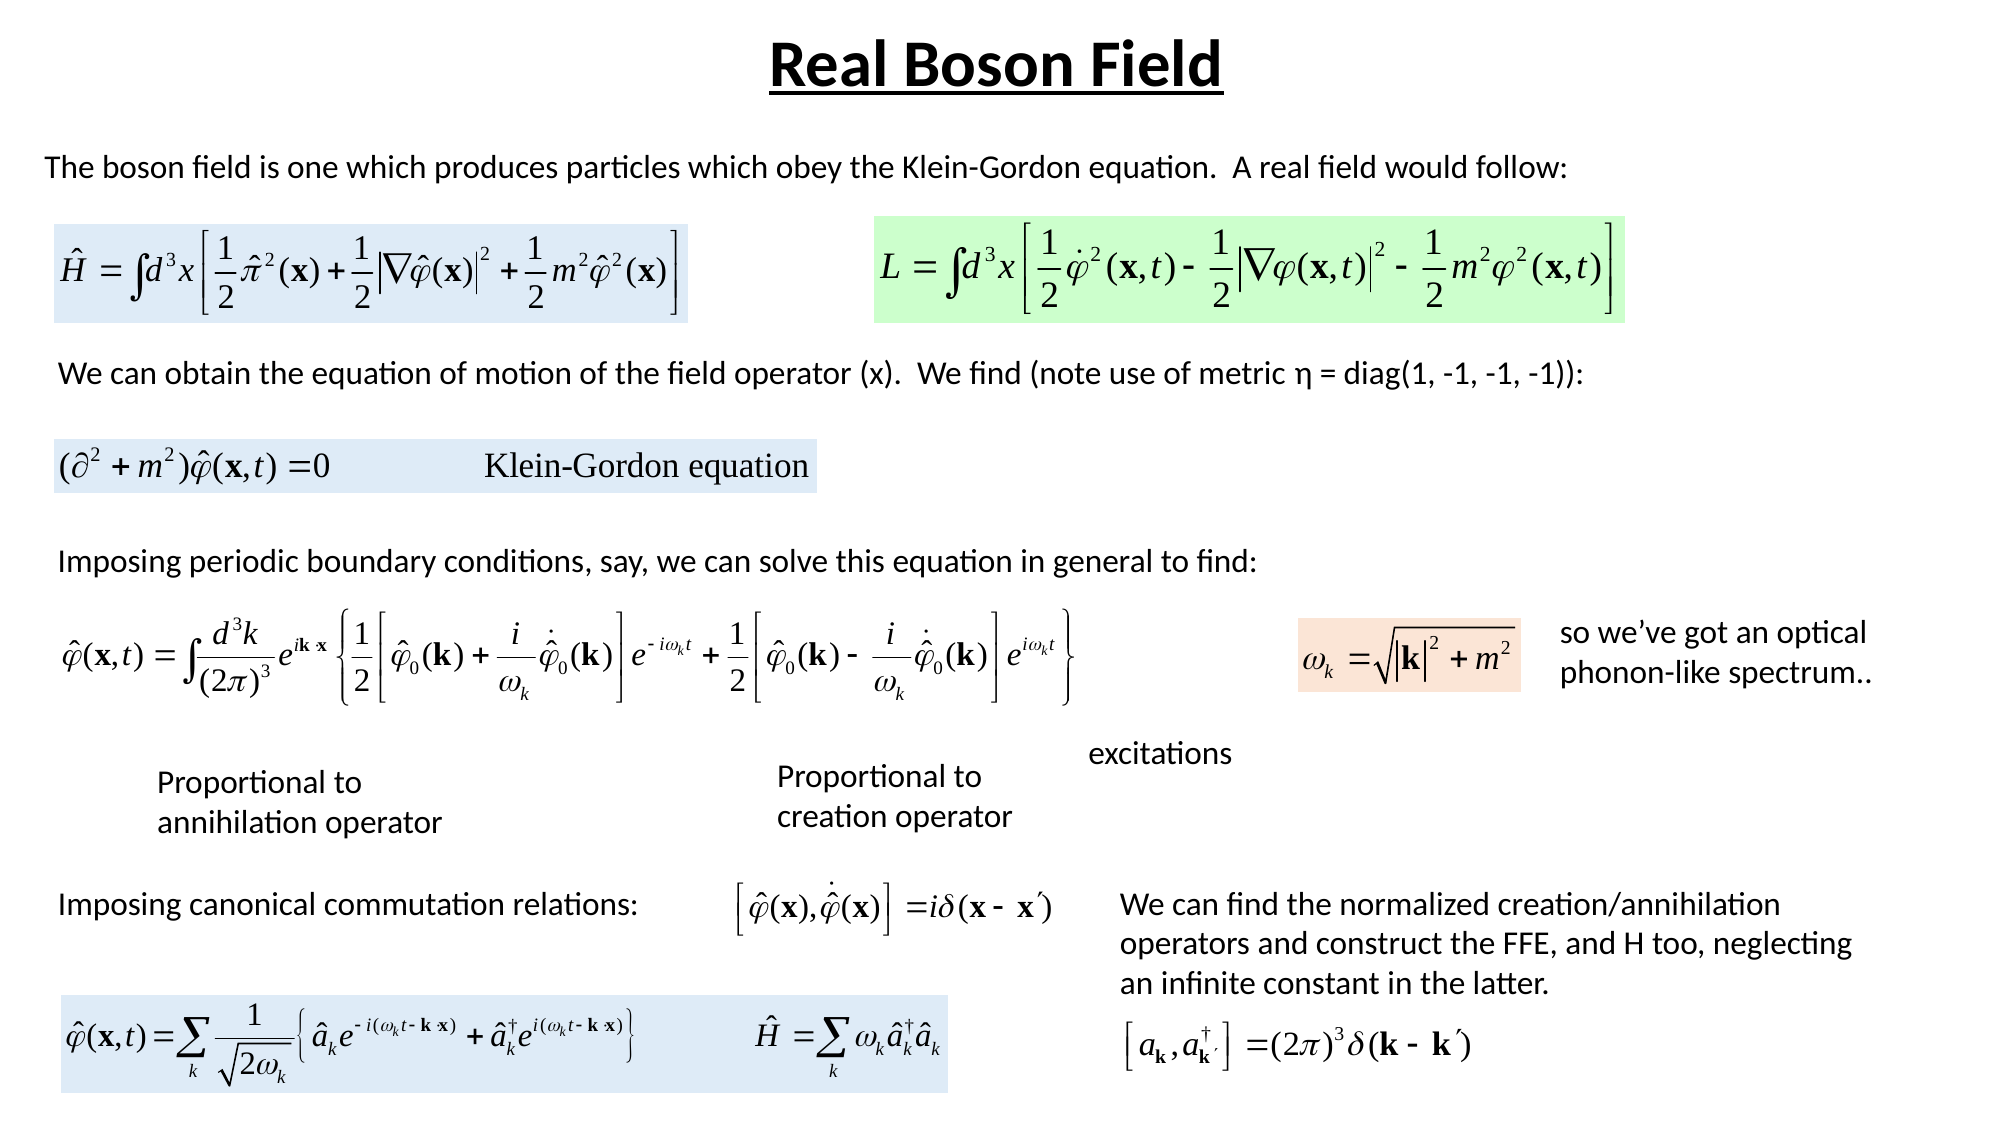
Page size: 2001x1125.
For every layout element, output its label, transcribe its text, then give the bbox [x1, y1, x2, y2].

text_box The boson field is one which produces particles which obey the Klein-Gordon equation. A real field would follow: [29, 138, 1676, 193]
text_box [1297, 618, 1522, 693]
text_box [57, 602, 1081, 713]
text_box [1118, 1015, 1479, 1078]
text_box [54, 439, 817, 493]
text_box We can find the normalized creation/annihilation operators and construct the FFE, and H too, neglecting an infinite constant in the latter. [1105, 874, 1888, 1009]
text_box Imposing canonical commutation relations: [43, 874, 708, 929]
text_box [61, 994, 949, 1094]
text_box Real Boson Field [754, 12, 1294, 107]
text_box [729, 876, 1060, 943]
text_box so we’ve got an optical phonon-like spectrum.. [1545, 602, 1955, 698]
text_box Proportional to annihilation operator [142, 753, 493, 848]
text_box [873, 216, 1625, 323]
text_box excitations [1073, 723, 1298, 779]
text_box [54, 223, 689, 323]
text_box Proportional to creation operator [762, 747, 1050, 842]
text_box Imposing periodic boundary conditions, say, we can solve this equation in general to find: [42, 531, 1482, 587]
